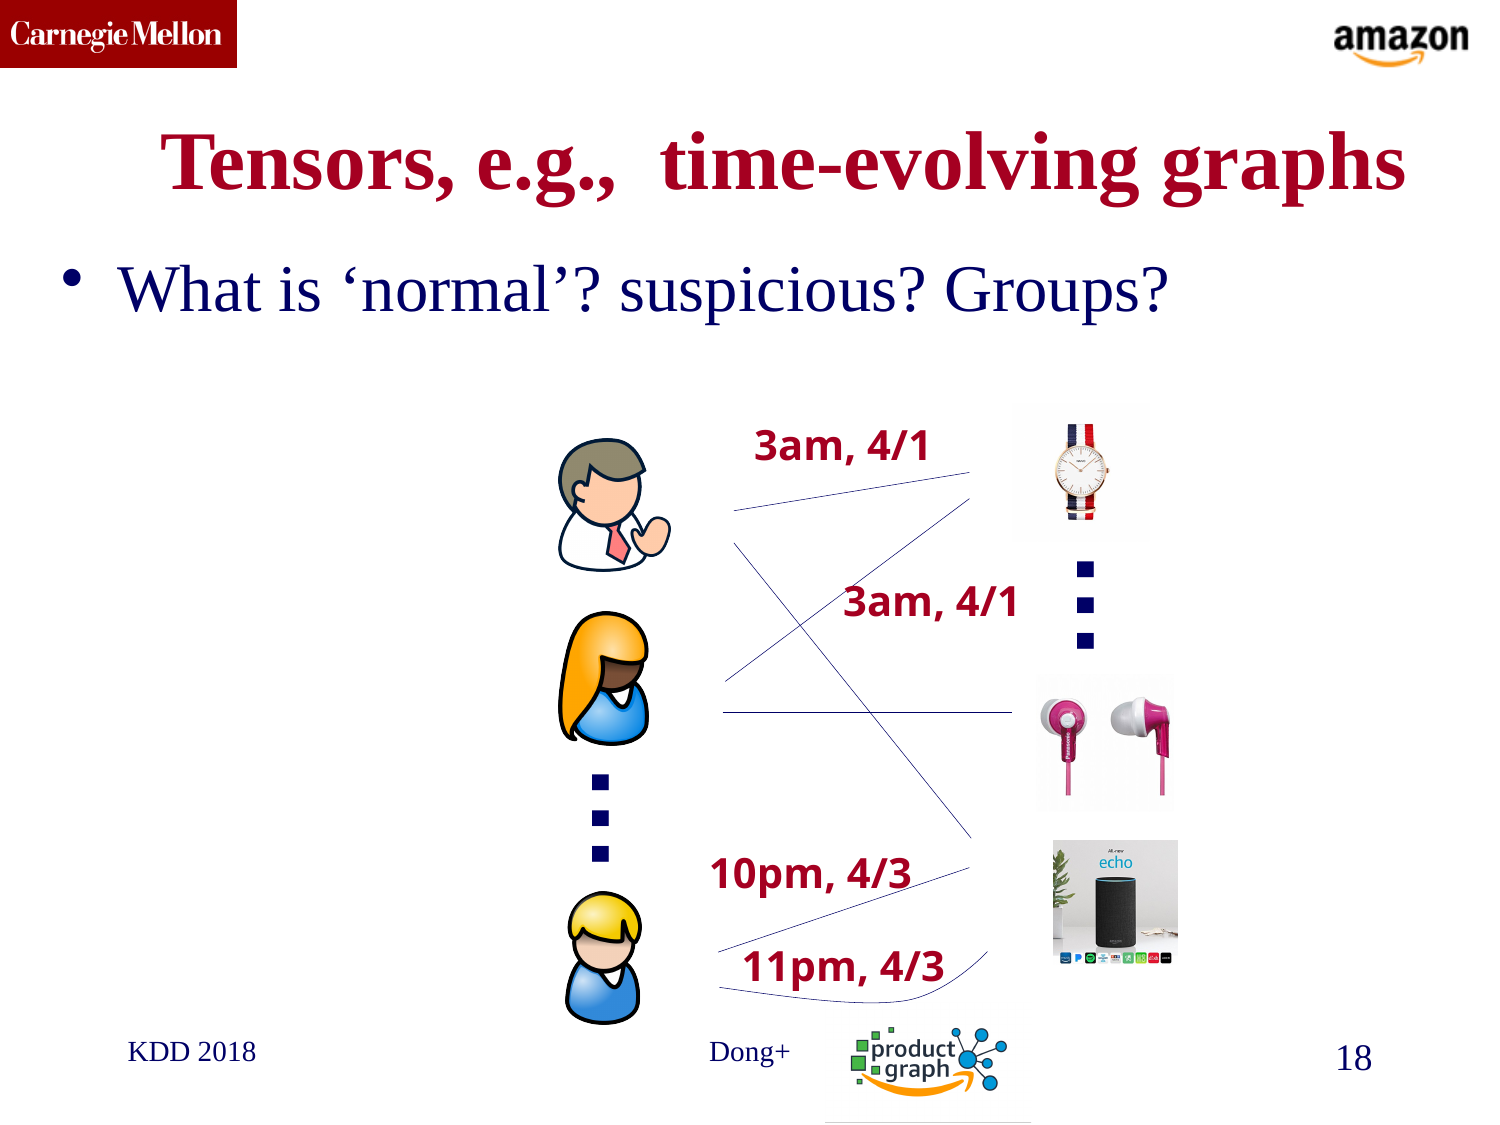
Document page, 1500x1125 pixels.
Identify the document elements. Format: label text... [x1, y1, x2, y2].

slide_number 18 [1074, 1024, 1388, 1101]
footer Dong+ [512, 1033, 988, 1101]
title Tensors, e.g., time-evolving graphs [112, 99, 1457, 206]
picture [1322, 4, 1484, 88]
slide_number KDD 2018 [112, 1024, 426, 1101]
list What is ‘normal’? suspicious? Groups? [45, 237, 1457, 1001]
picture [0, 0, 237, 68]
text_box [424, 403, 1198, 1026]
